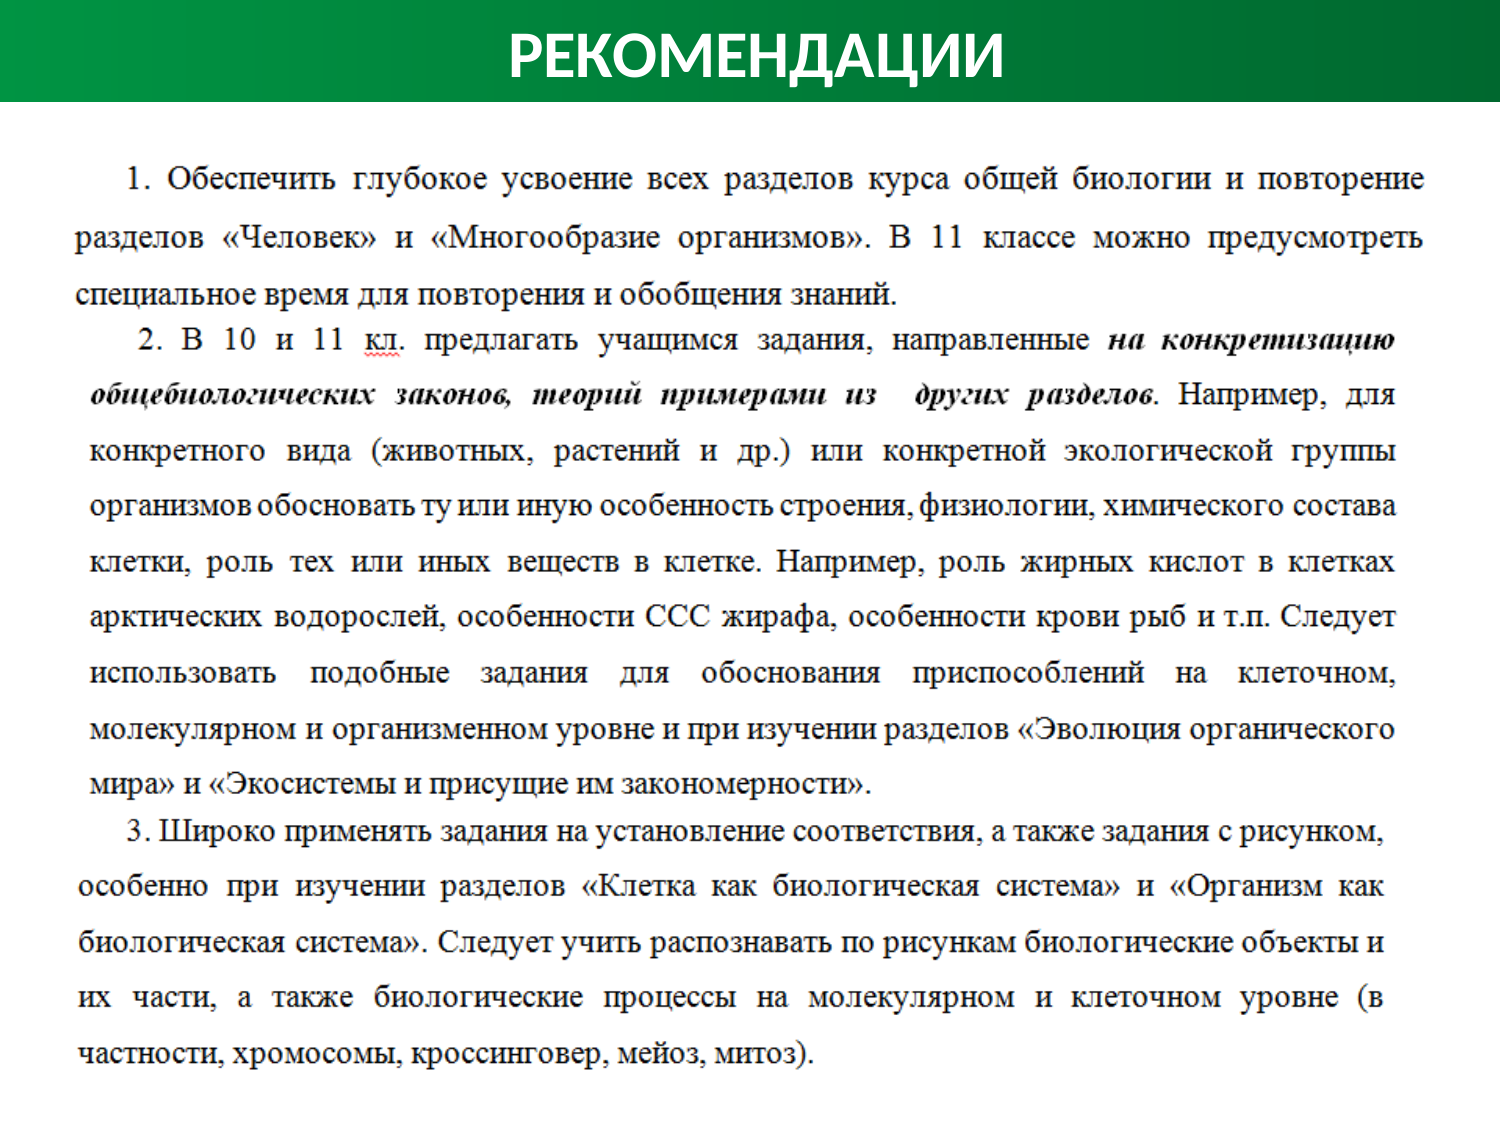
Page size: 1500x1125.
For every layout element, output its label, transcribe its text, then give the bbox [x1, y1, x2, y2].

title РЕКОМЕНДАЦИИ [0, 0, 1500, 102]
picture [64, 810, 1398, 1077]
picture [64, 160, 1448, 808]
